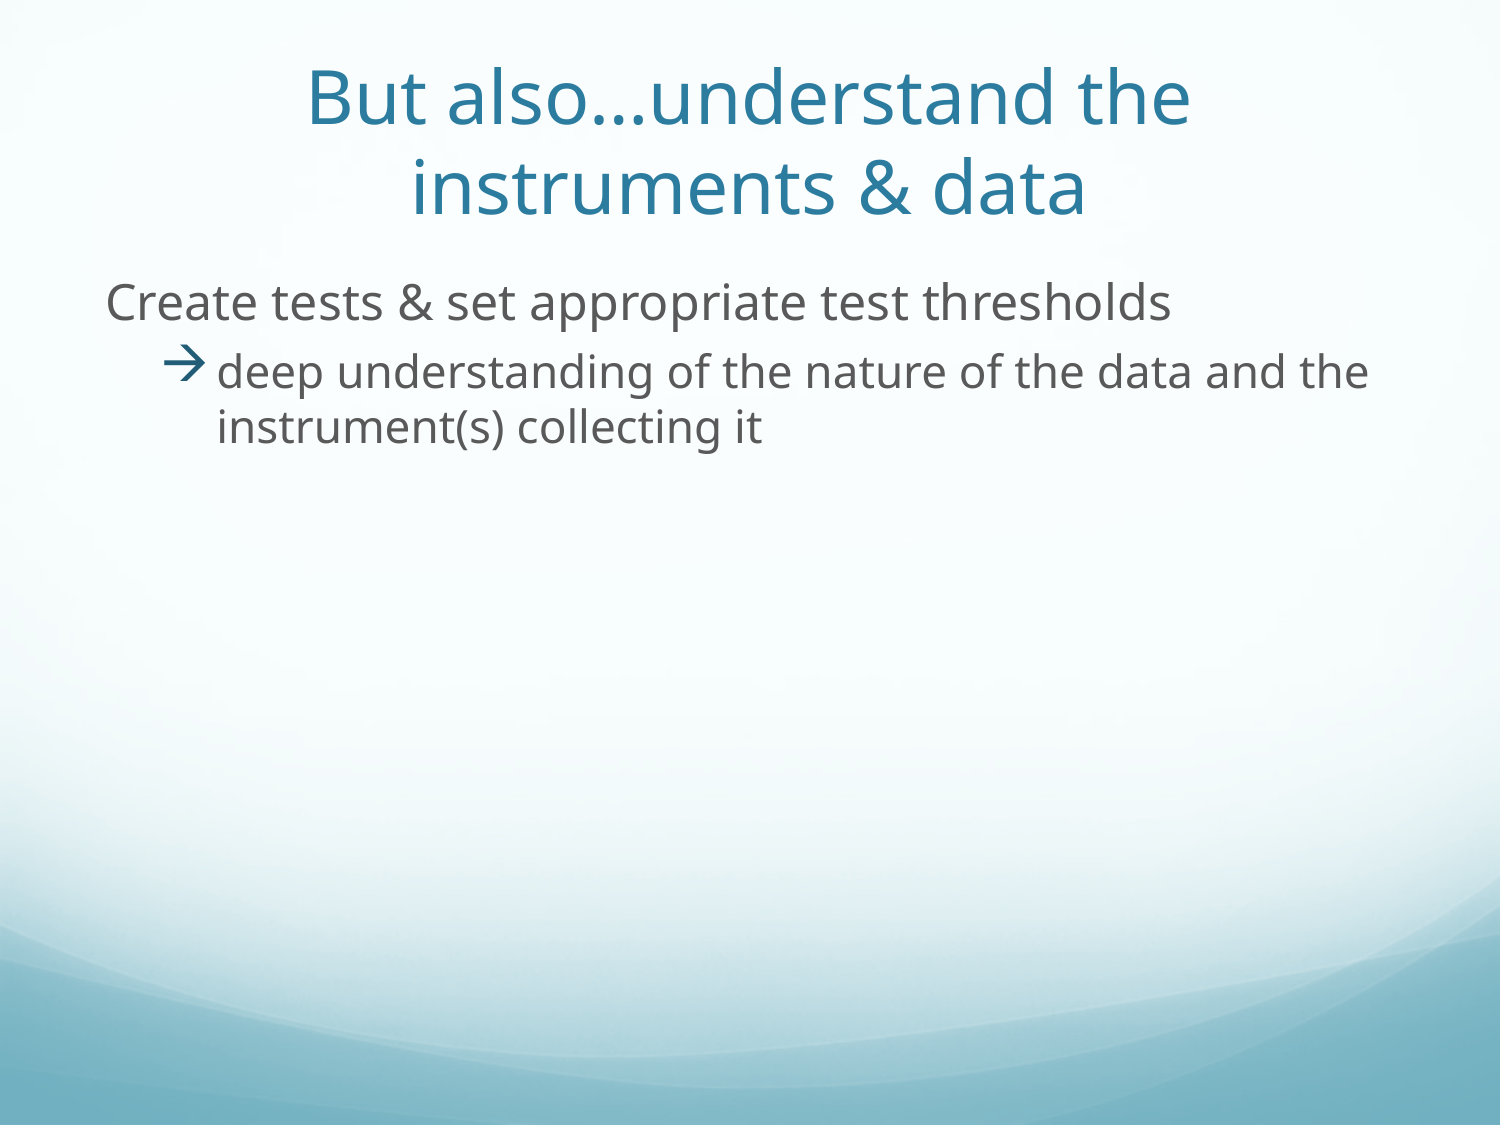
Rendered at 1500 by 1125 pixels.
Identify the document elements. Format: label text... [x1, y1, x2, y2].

list Create tests & set appropriate test thresholds deep understanding of the nature of the data and the instrument(s) collecting it [90, 262, 1410, 975]
title But also…understand the instruments & data [90, 17, 1410, 237]
